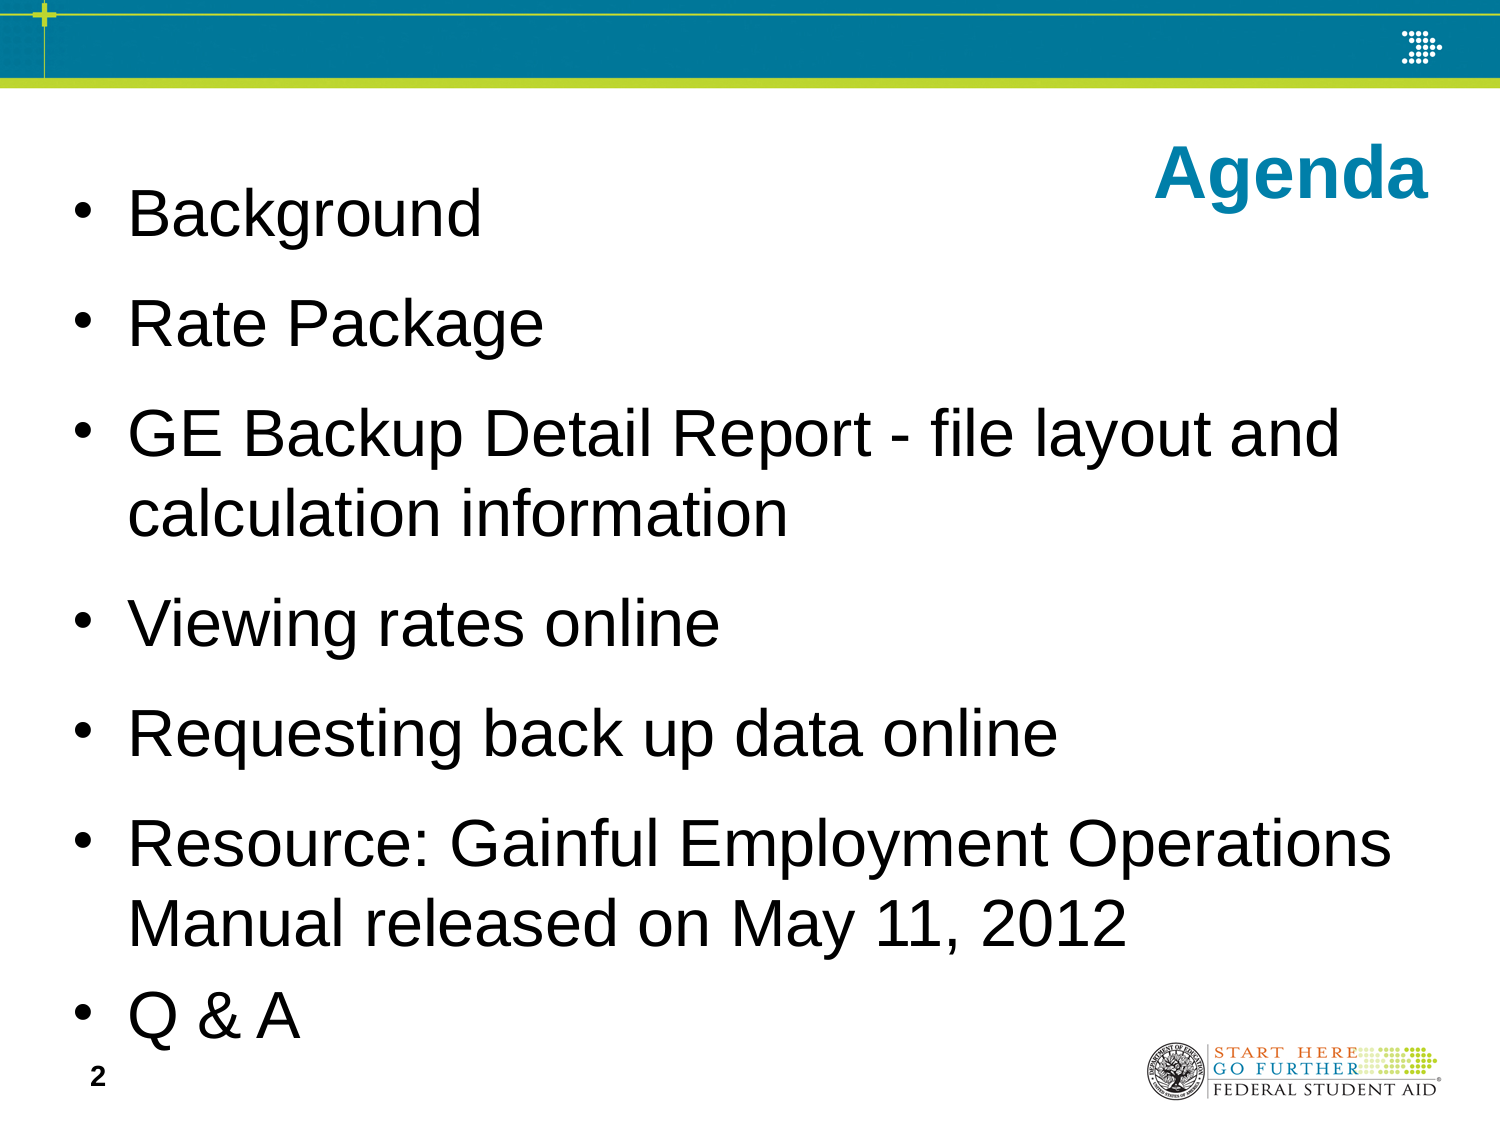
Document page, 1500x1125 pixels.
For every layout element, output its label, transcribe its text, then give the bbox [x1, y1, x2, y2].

picture [0, 78, 1500, 1125]
title Agenda [56, 112, 1444, 162]
picture [0, 3, 1500, 26]
list Background Rate Package GE Backup Detail Report - file layout and calculation information Viewing rates online Requesting back up data online Resource: Gainful Employment Operations Manual released on May 11, 2012 Q & A [56, 162, 1444, 901]
slide_number 2 [74, 1049, 388, 1125]
picture [1424, 32, 1428, 42]
